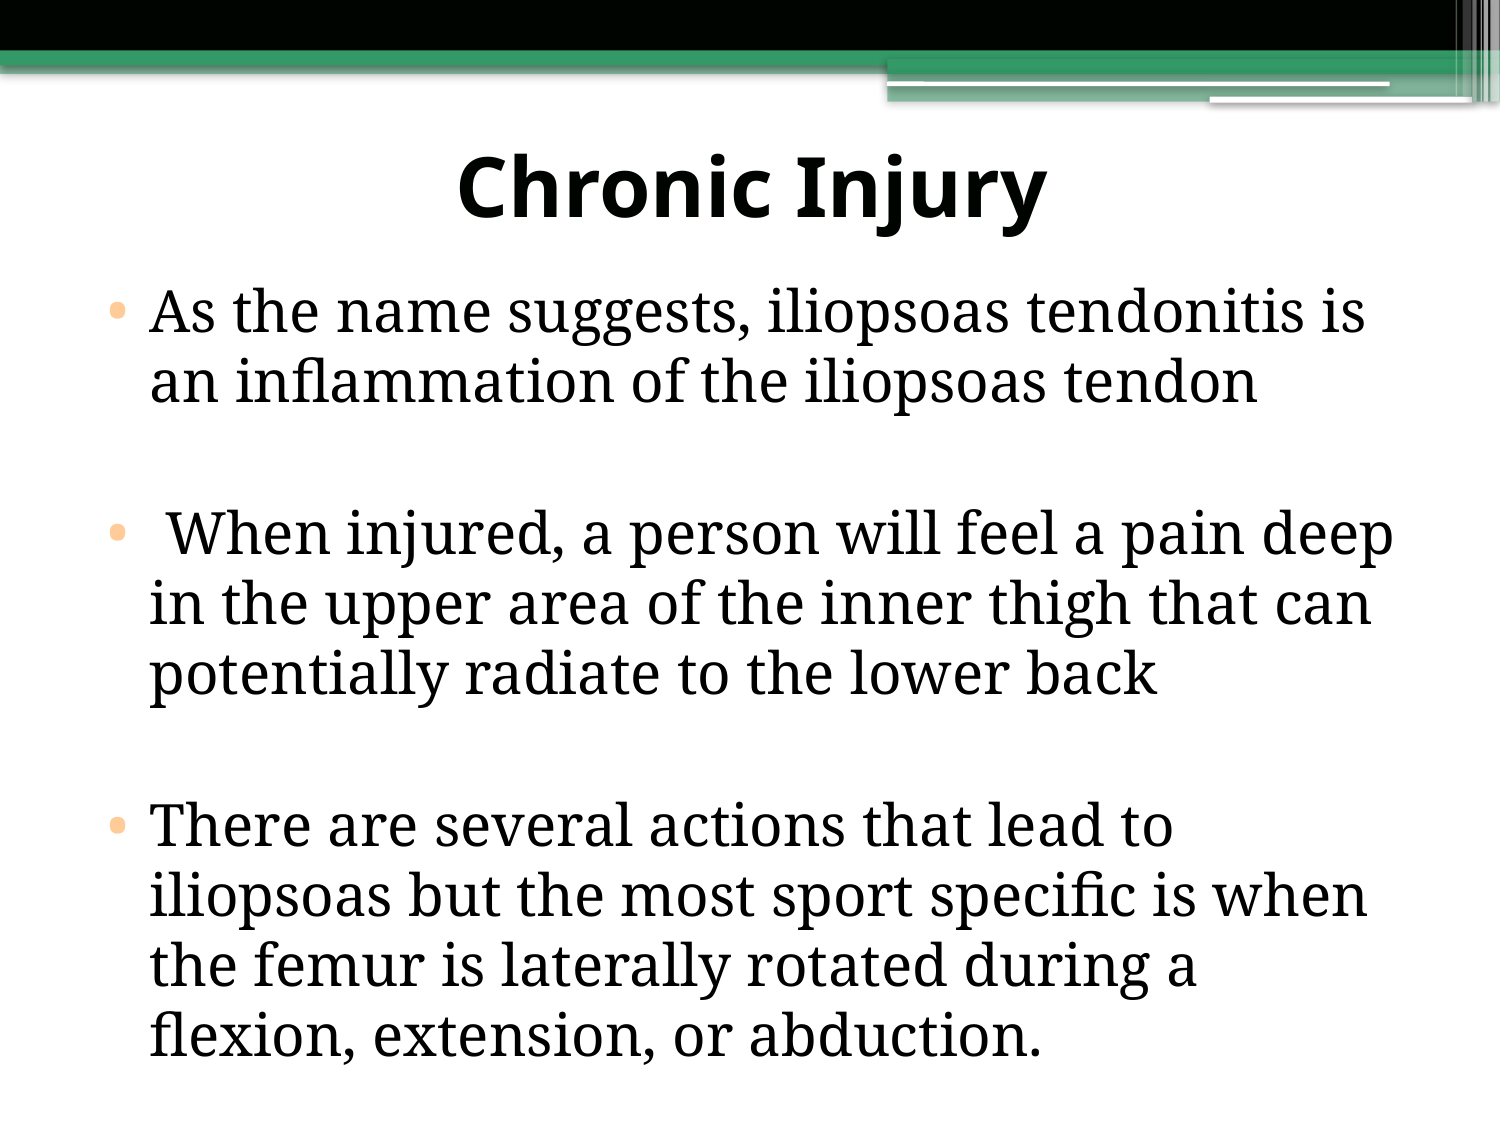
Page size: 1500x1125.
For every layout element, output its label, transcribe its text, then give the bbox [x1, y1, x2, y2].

title Chronic Injury [76, 101, 1427, 268]
list As the name suggests, iliopsoas tendonitis is an inflammation of the iliopsoas tendon When injured, a person will feel a pain deep in the upper area of the inner thigh that can potentially radiate to the lower back There are several actions that lead to iliopsoas but the most sport specific is when the femur is laterally rotated during a flexion, extension, or abduction. [75, 267, 1425, 1079]
